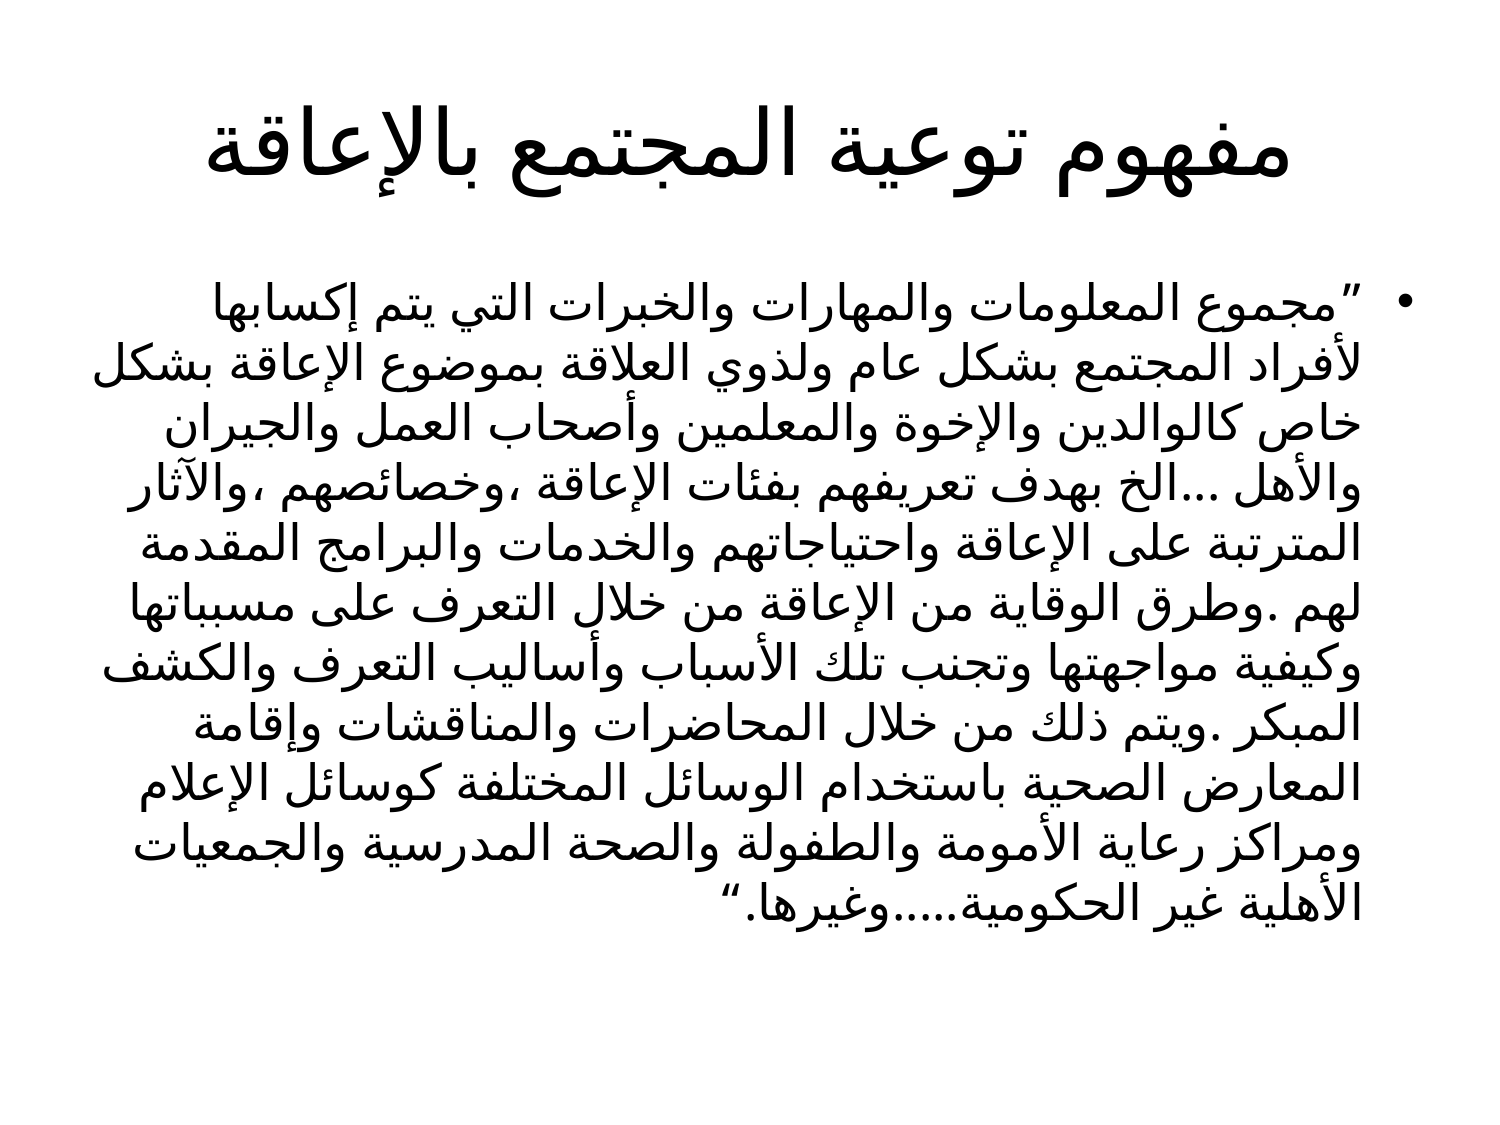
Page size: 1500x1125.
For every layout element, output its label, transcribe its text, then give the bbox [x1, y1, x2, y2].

list ”مجموع المعلومات والمهارات والخبرات التي يتم إكسابها لأفراد المجتمع بشكل عام ولذوي العلاقة بموضوع الإعاقة بشكل خاص كالوالدين والإخوة والمعلمين وأصحاب العمل والجيران والأهل ...الخ بهدف تعريفهم بفئات الإعاقة ،وخصائصهم ،والآثار المترتبة على الإعاقة واحتياجاتهم والخدمات والبرامج المقدمة لهم .وطرق الوقاية من الإعاقة من خلال التعرف على مسبباتها وكيفية مواجهتها وتجنب تلك الأسباب وأساليب التعرف والكشف المبكر .ويتم ذلك من خلال المحاضرات والمناقشات وإقامة المعارض الصحية باستخدام الوسائل المختلفة كوسائل الإعلام ومراكز رعاية الأمومة والطفولة والصحة المدرسية والجمعيات الأهلية غير الحكومية.....وغيرها.“ [75, 262, 1425, 1005]
title مفهوم توعية المجتمع بالإعاقة [75, 45, 1425, 233]
